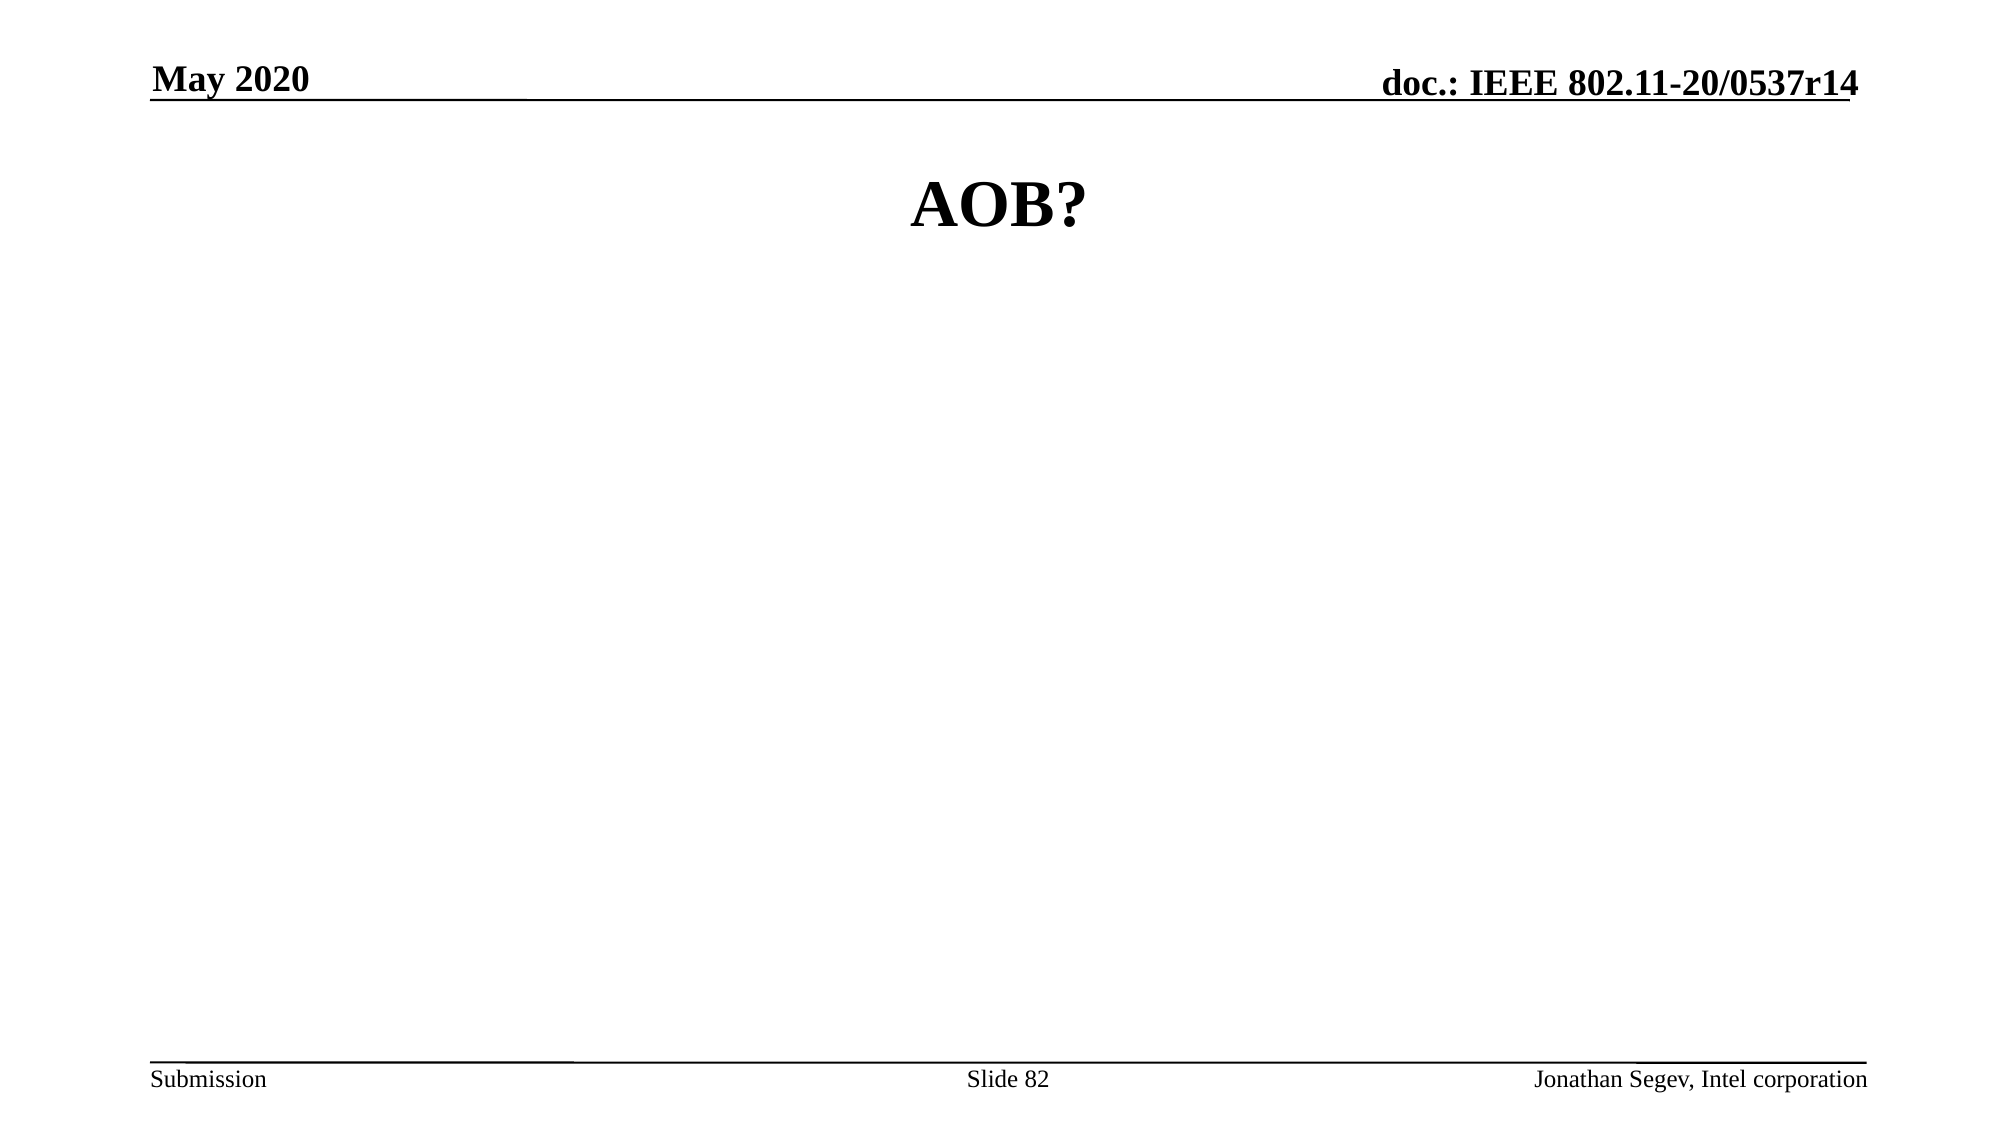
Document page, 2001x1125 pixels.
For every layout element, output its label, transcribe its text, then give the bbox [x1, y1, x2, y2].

slide_number Slide 82 [950, 1061, 1067, 1123]
footer Jonathan Segev, Intel corporation [1171, 1061, 1869, 1093]
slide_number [152, 54, 563, 100]
title AOB? [149, 112, 1850, 288]
